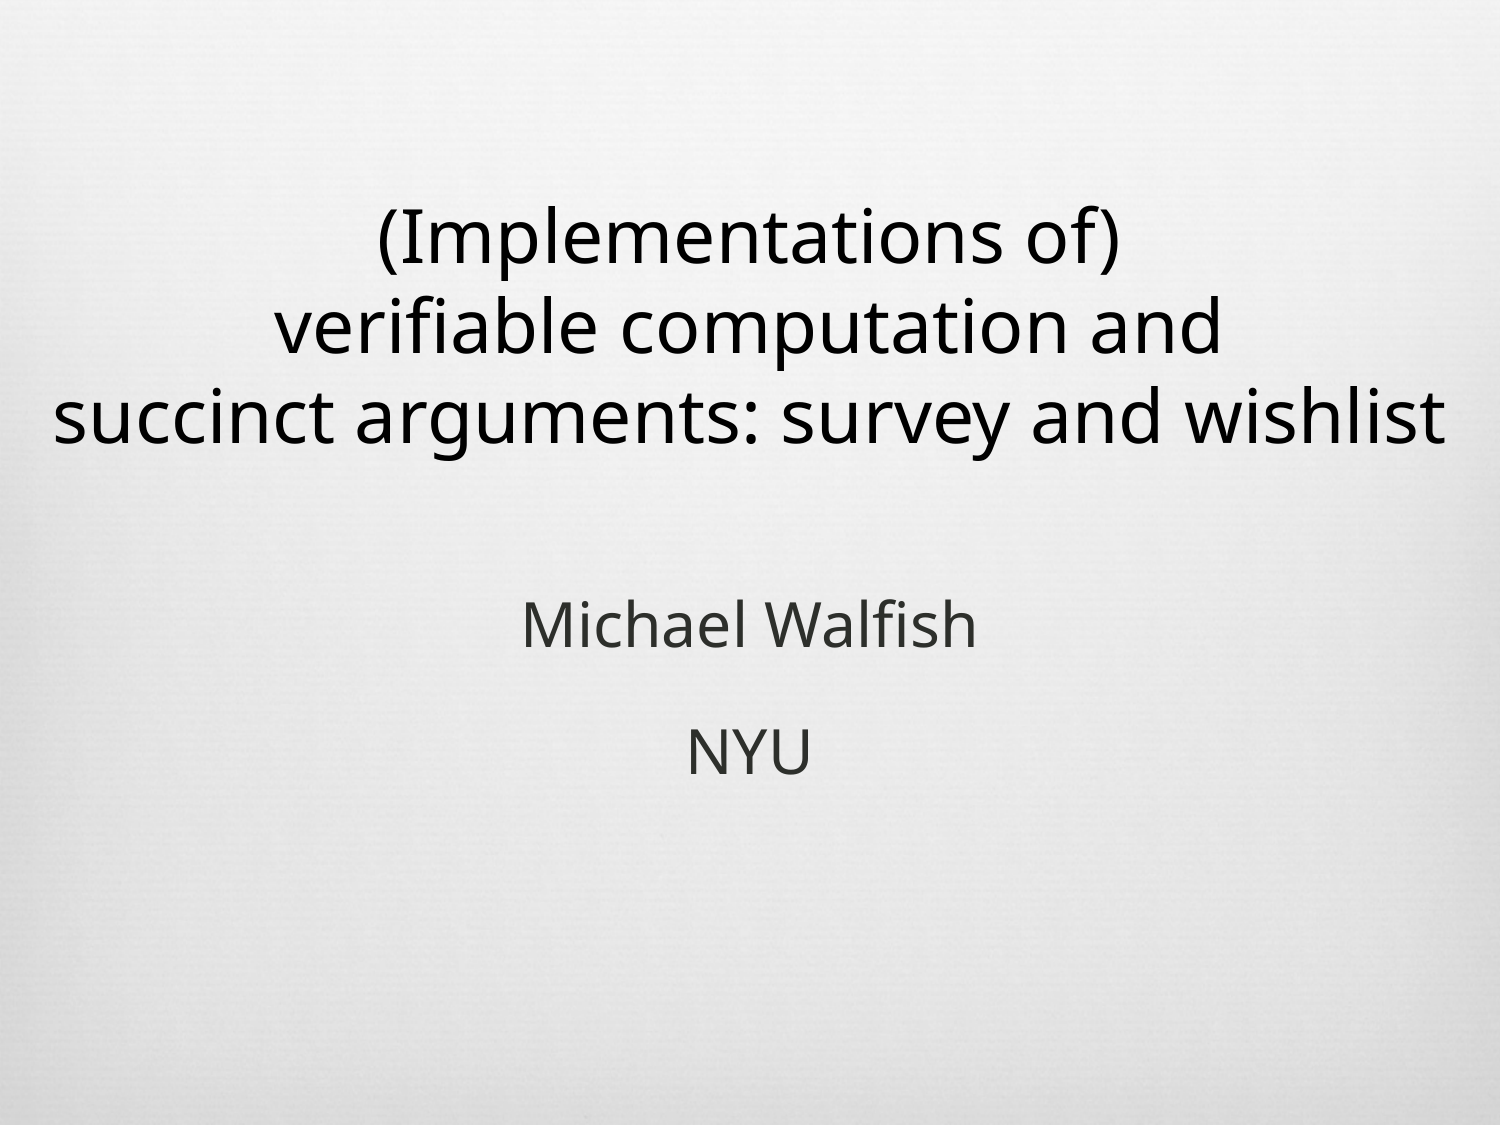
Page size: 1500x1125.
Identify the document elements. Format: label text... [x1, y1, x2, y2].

text_box NYU [81, 704, 1419, 814]
title (Implementations of) verifiable computation and succinct arguments: survey and wishlist [0, 219, 1500, 466]
list Michael Walfish [81, 577, 1419, 680]
